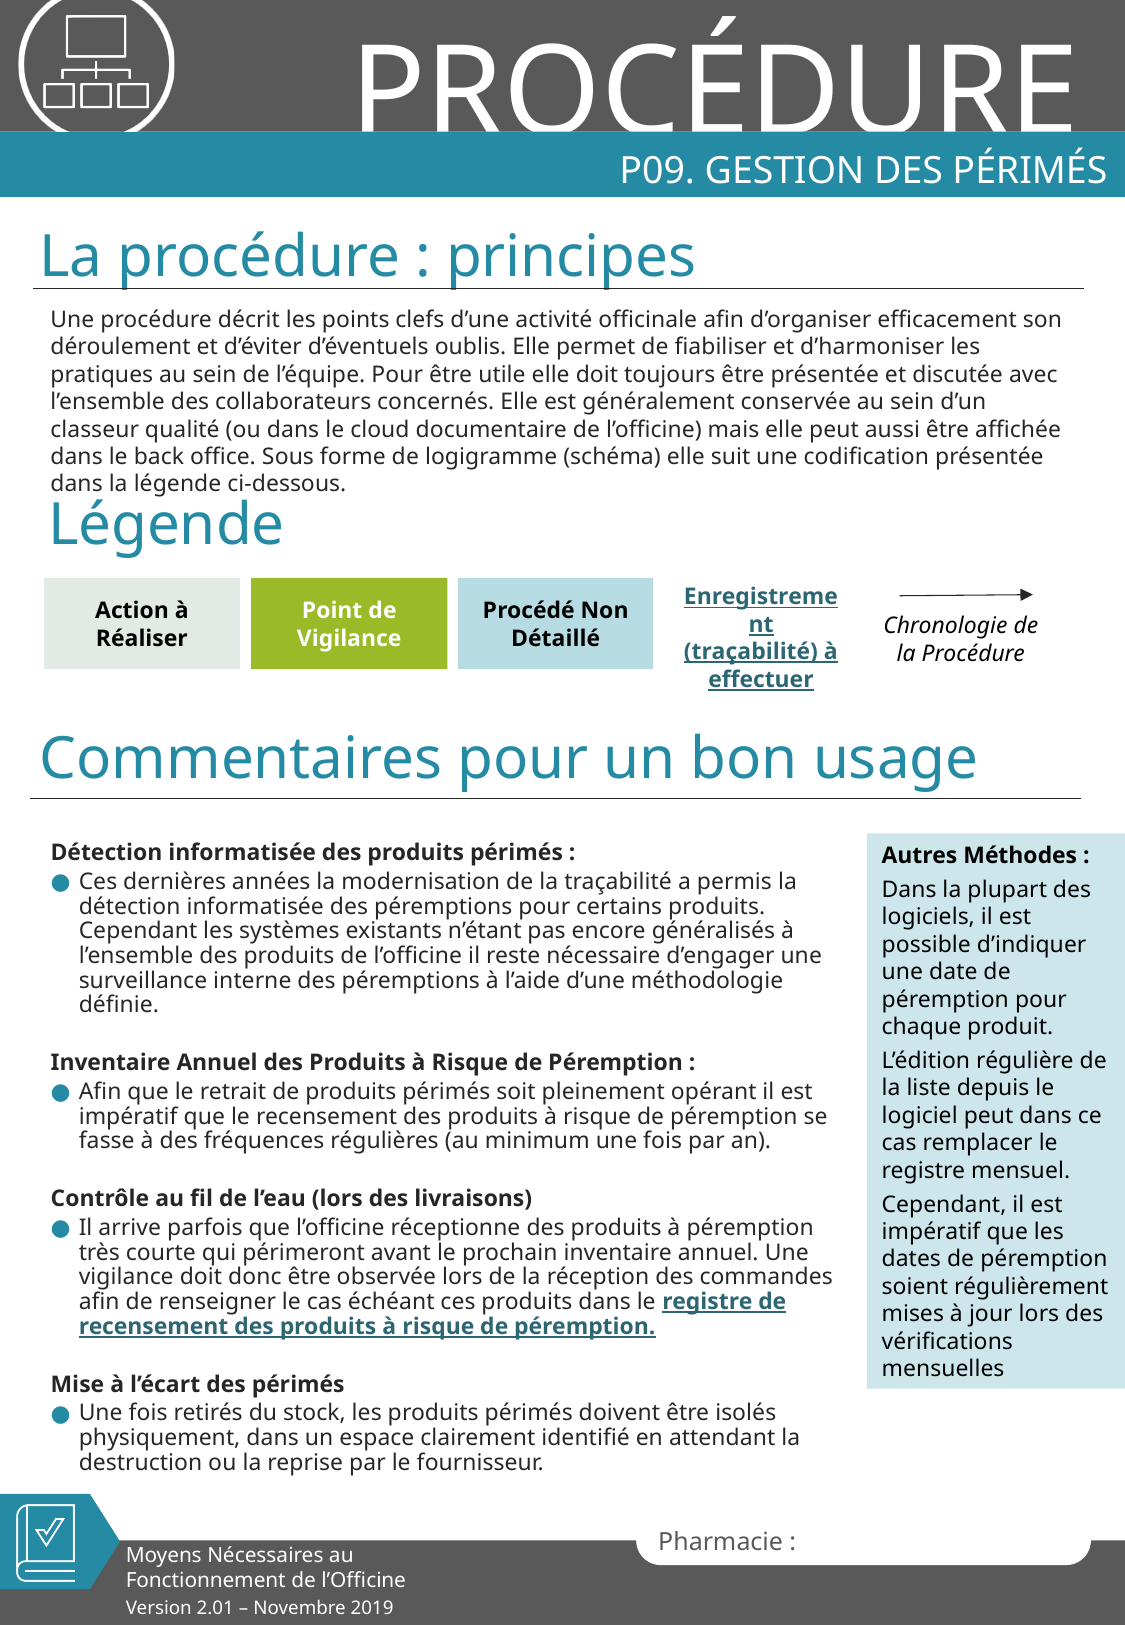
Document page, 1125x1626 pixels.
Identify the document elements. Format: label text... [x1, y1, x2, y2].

picture [16, 1504, 75, 1582]
list Détection informatisée des produits périmés : Ces dernières années la modernisation de la traçabilité a permis la détection informatisée des péremptions pour certains produits. Cependant les systèmes existants n’étant pas encore généralisés à l’ensemble des produits de l’officine il reste nécessaire d’engager une surveillance interne des péremptions à l’aide d’une méthodologie définie. Inventaire Annuel des Produits à Risque de Péremption : Afin que le retrait de produits périmés soit pleinement opérant il est impératif que le recensement des produits à risque de péremption se fasse à des fréquences régulières (au minimum une fois par an). Contrôle au fil de l’eau (lors des livraisons) Il arrive parfois que l’officine réceptionne des produits à péremption très courte qui périmeront avant le prochain inventaire annuel. Une vigilance doit donc être observée lors de la réception des commandes afin de renseigner le cas échéant ces produits dans le registre de recensement des produits à risque de péremption. Mise à l’écart des périmés Une fois retirés du stock, les produits périmés doivent être isolés physiquement, dans un espace clairement identifié en attendant la destruction ou la reprise par le fournisseur. [35, 833, 867, 1483]
text_box Autres Méthodes : Dans la plupart des logiciels, il est possible d’indiquer une date de péremption pour chaque produit. L’édition régulière de la liste depuis le logiciel peut dans ce cas remplacer le registre mensuel. Cependant, il est impératif que les dates de péremption soient régulièrement mises à jour lors des vérifications mensuelles [866, 833, 1125, 1389]
picture [18, 0, 175, 132]
title P09. gestion des périmés [33, 142, 1123, 199]
